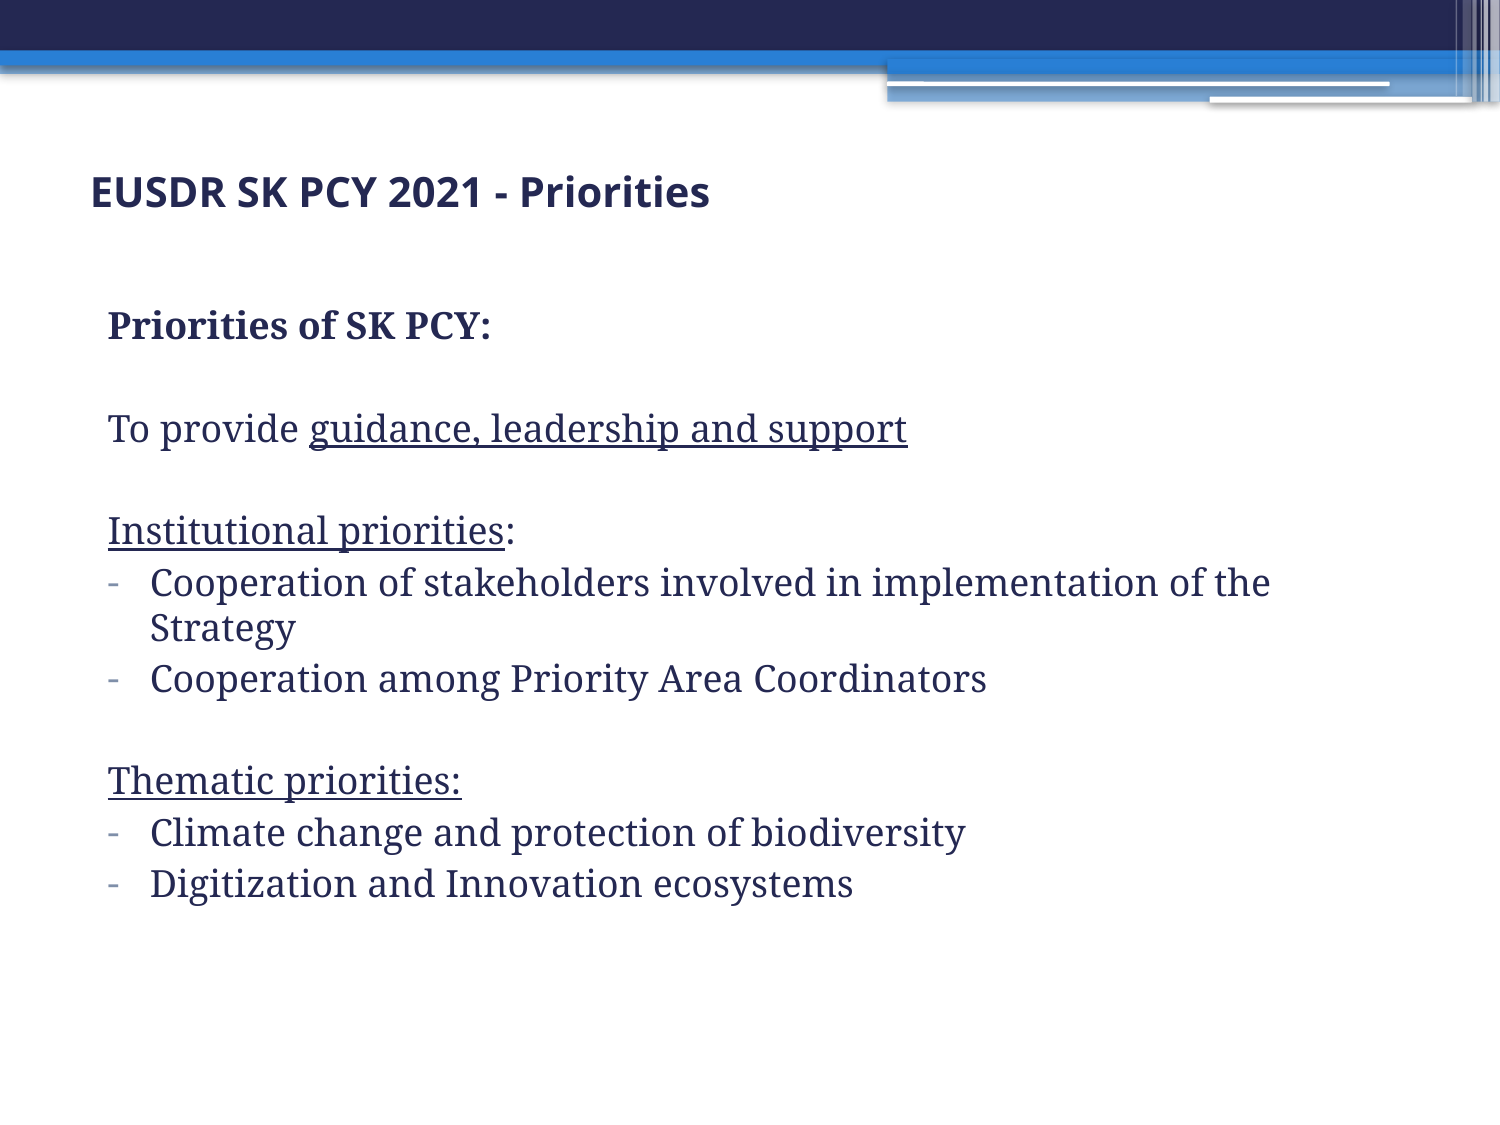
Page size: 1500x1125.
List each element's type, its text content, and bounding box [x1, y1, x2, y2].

list Priorities of SK PCY: To provide guidance, leadership and support Institutional priorities: Cooperation of stakeholders involved in implementation of the Strategy Cooperation among Priority Area Coordinators Thematic priorities: Climate change and protection of biodiversity Digitization and Innovation ecosystems [75, 243, 1425, 1079]
title EUSDR SK PCY 2021 - Priorities [75, 125, 1425, 243]
